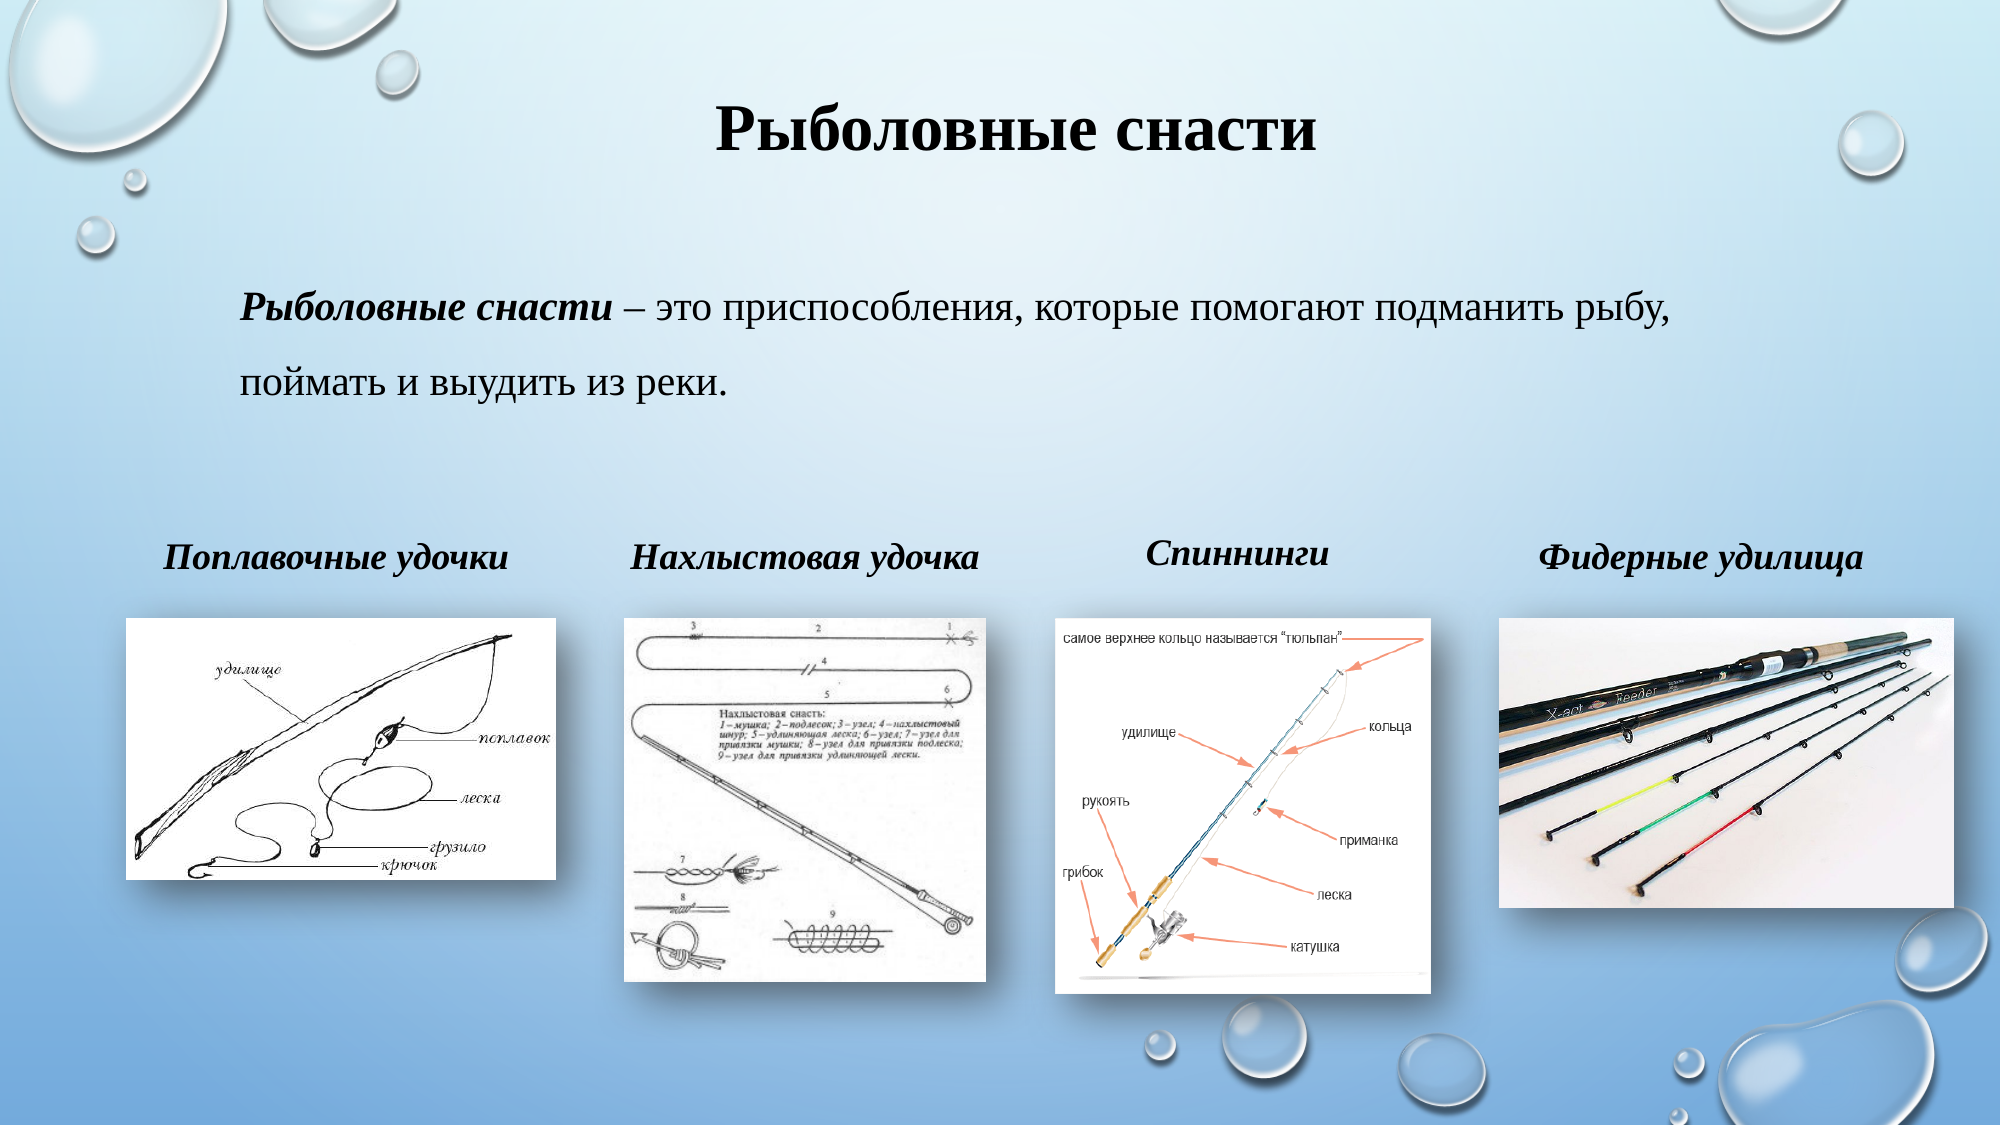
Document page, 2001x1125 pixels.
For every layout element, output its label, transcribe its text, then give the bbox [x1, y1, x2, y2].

text_box Рыболовные снасти – это приспособления, которые помогают подманить рыбу, поймать и выудить из реки. [224, 245, 1827, 411]
text_box Поплавочные удочки [148, 524, 534, 585]
text_box Фидерные удилища [1524, 524, 1880, 585]
text_box Спиннинги [1131, 520, 1355, 581]
picture [0, 0, 2000, 1125]
text_box Нахлыстовая удочка [615, 524, 995, 585]
text_box Рыболовные снасти [701, 76, 1334, 172]
